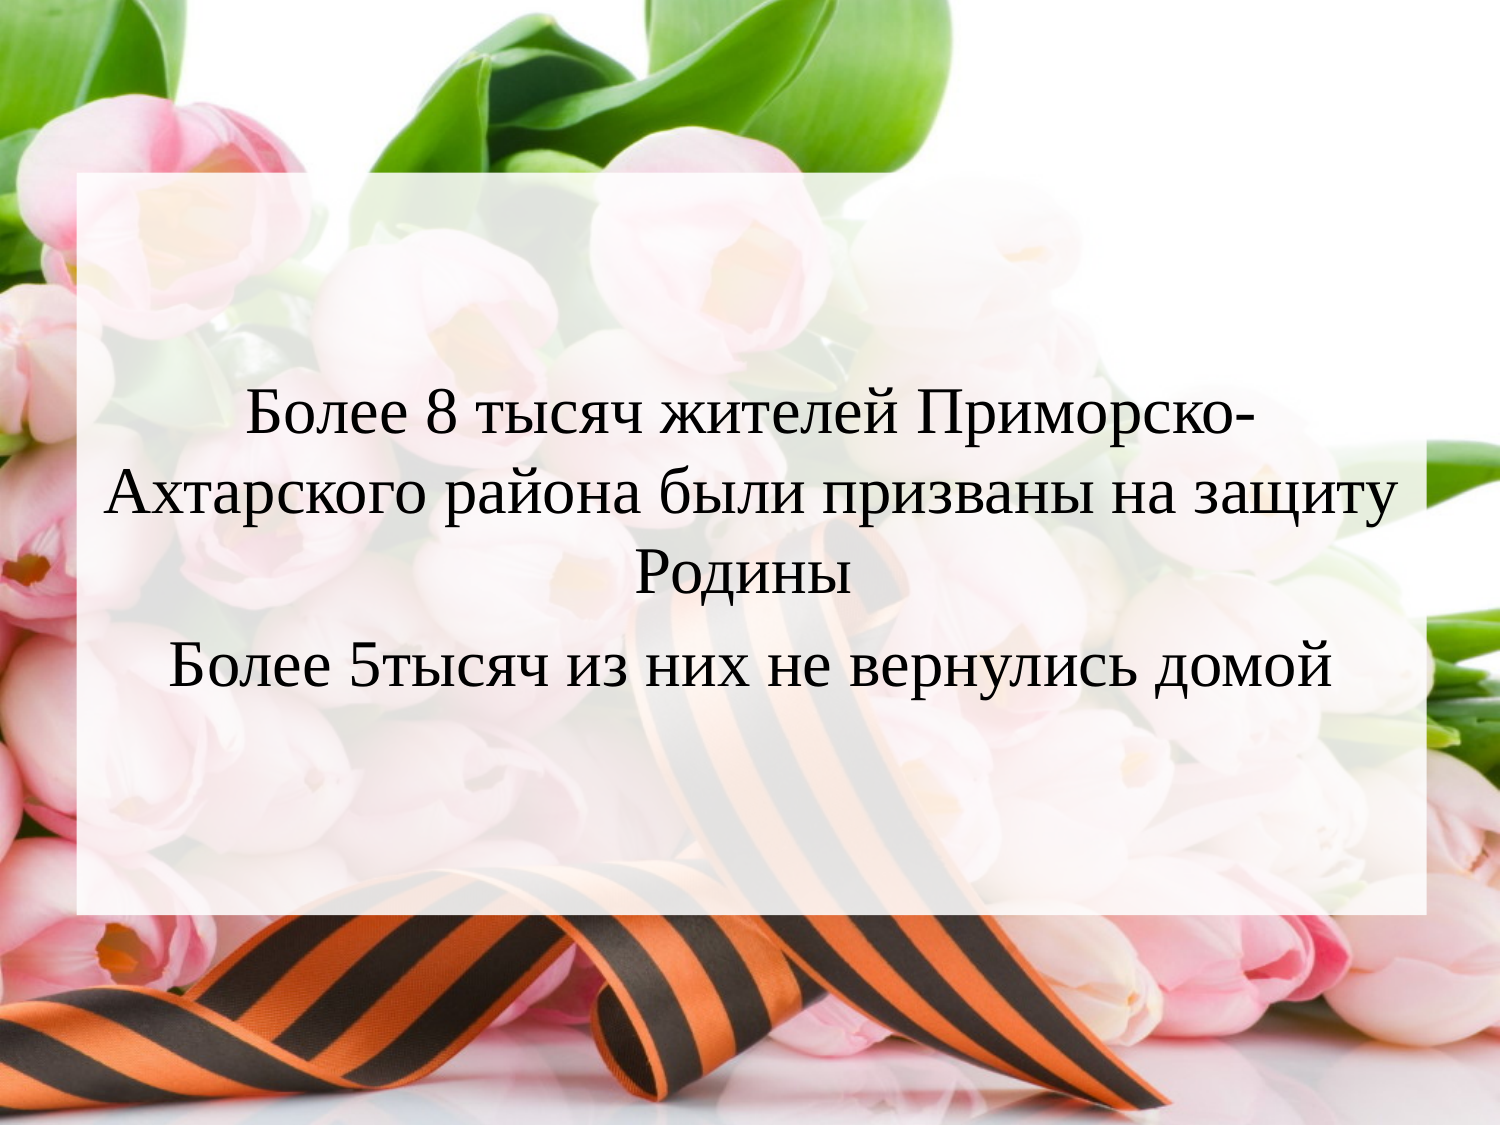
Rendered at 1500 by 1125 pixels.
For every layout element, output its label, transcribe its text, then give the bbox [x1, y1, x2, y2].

list Более 8 тысяч жителей Приморско-Ахтарского района были призваны на защиту Родины Более 5тысяч из них не вернулись домой [76, 172, 1427, 916]
picture [0, 0, 1500, 1125]
